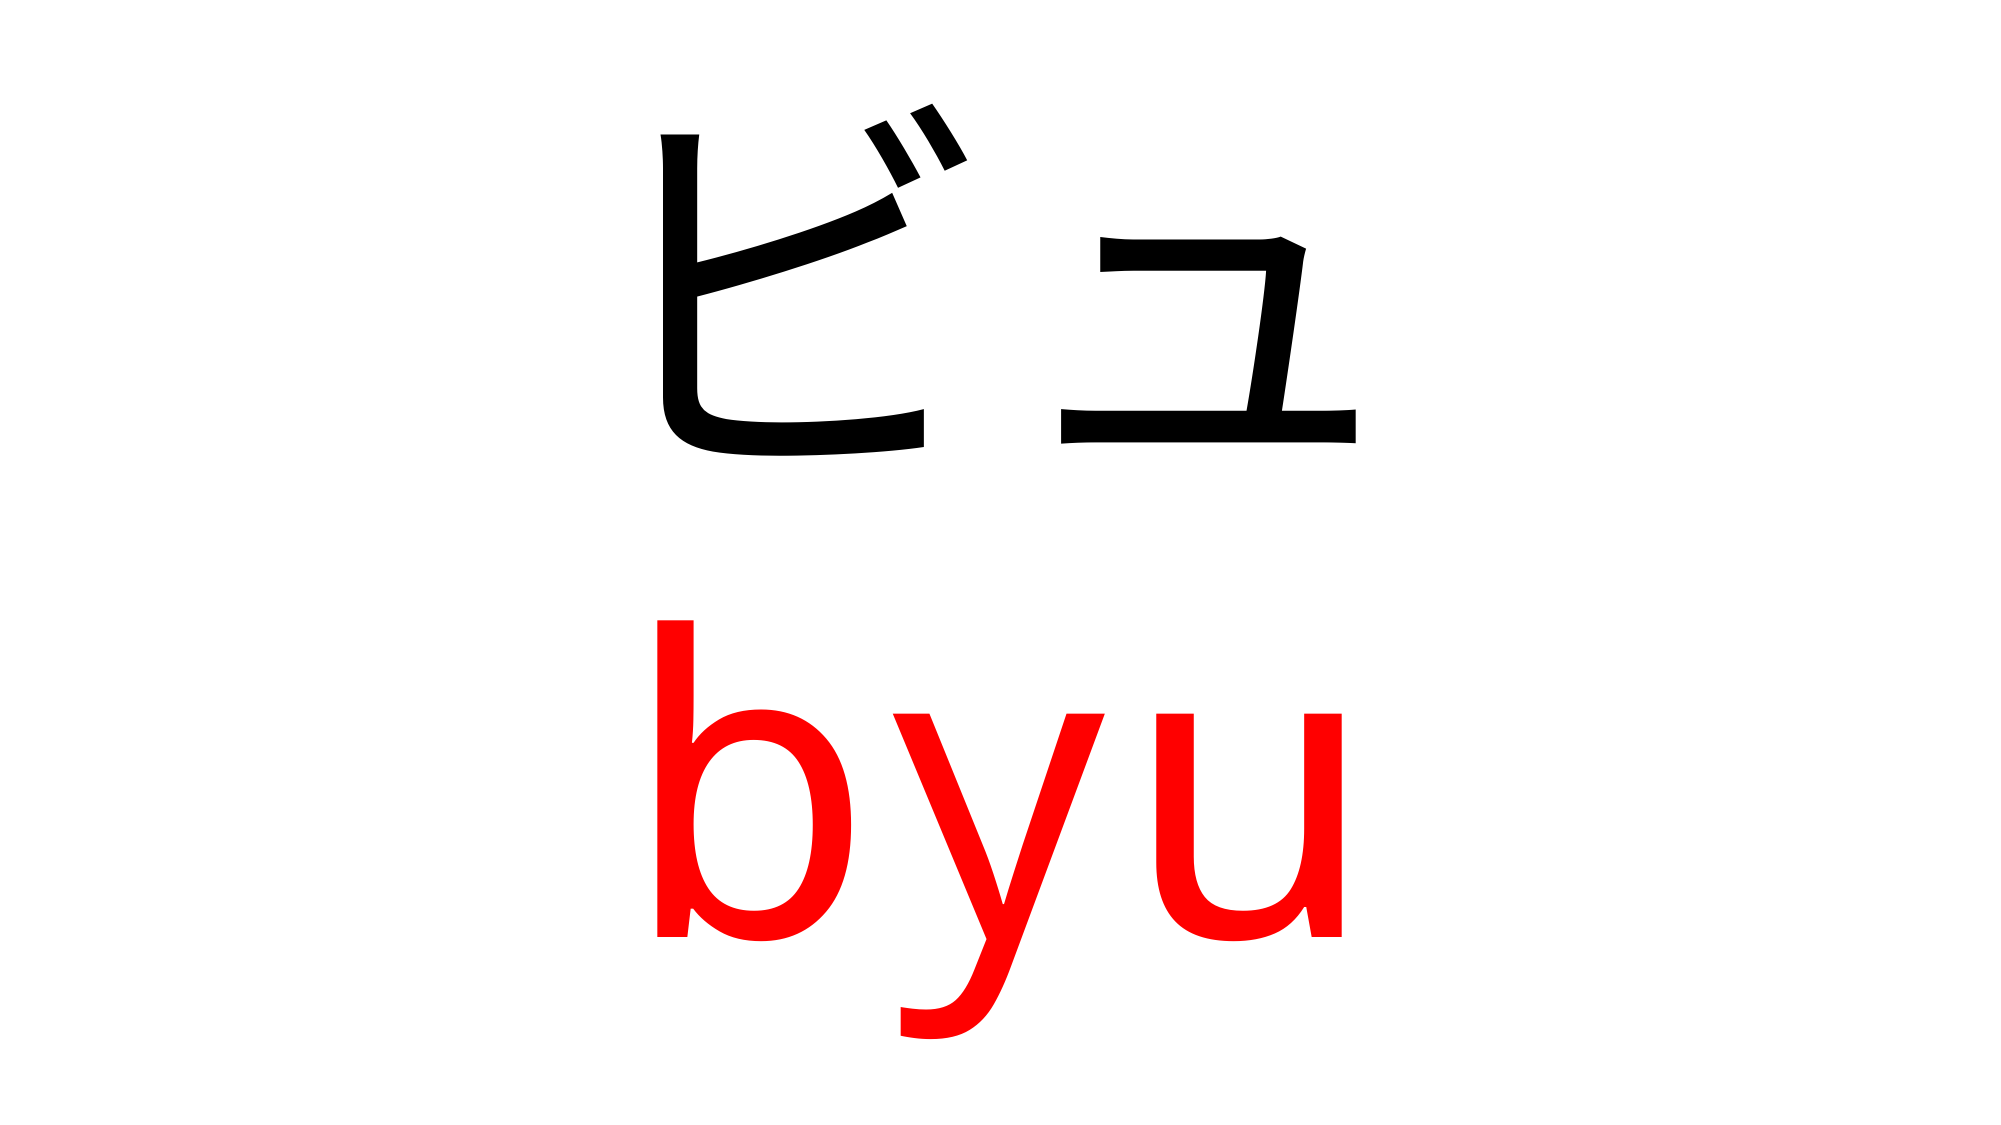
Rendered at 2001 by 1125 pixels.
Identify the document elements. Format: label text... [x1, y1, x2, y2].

title ビュ [249, 71, 1750, 545]
text_box byu [249, 562, 1750, 1036]
